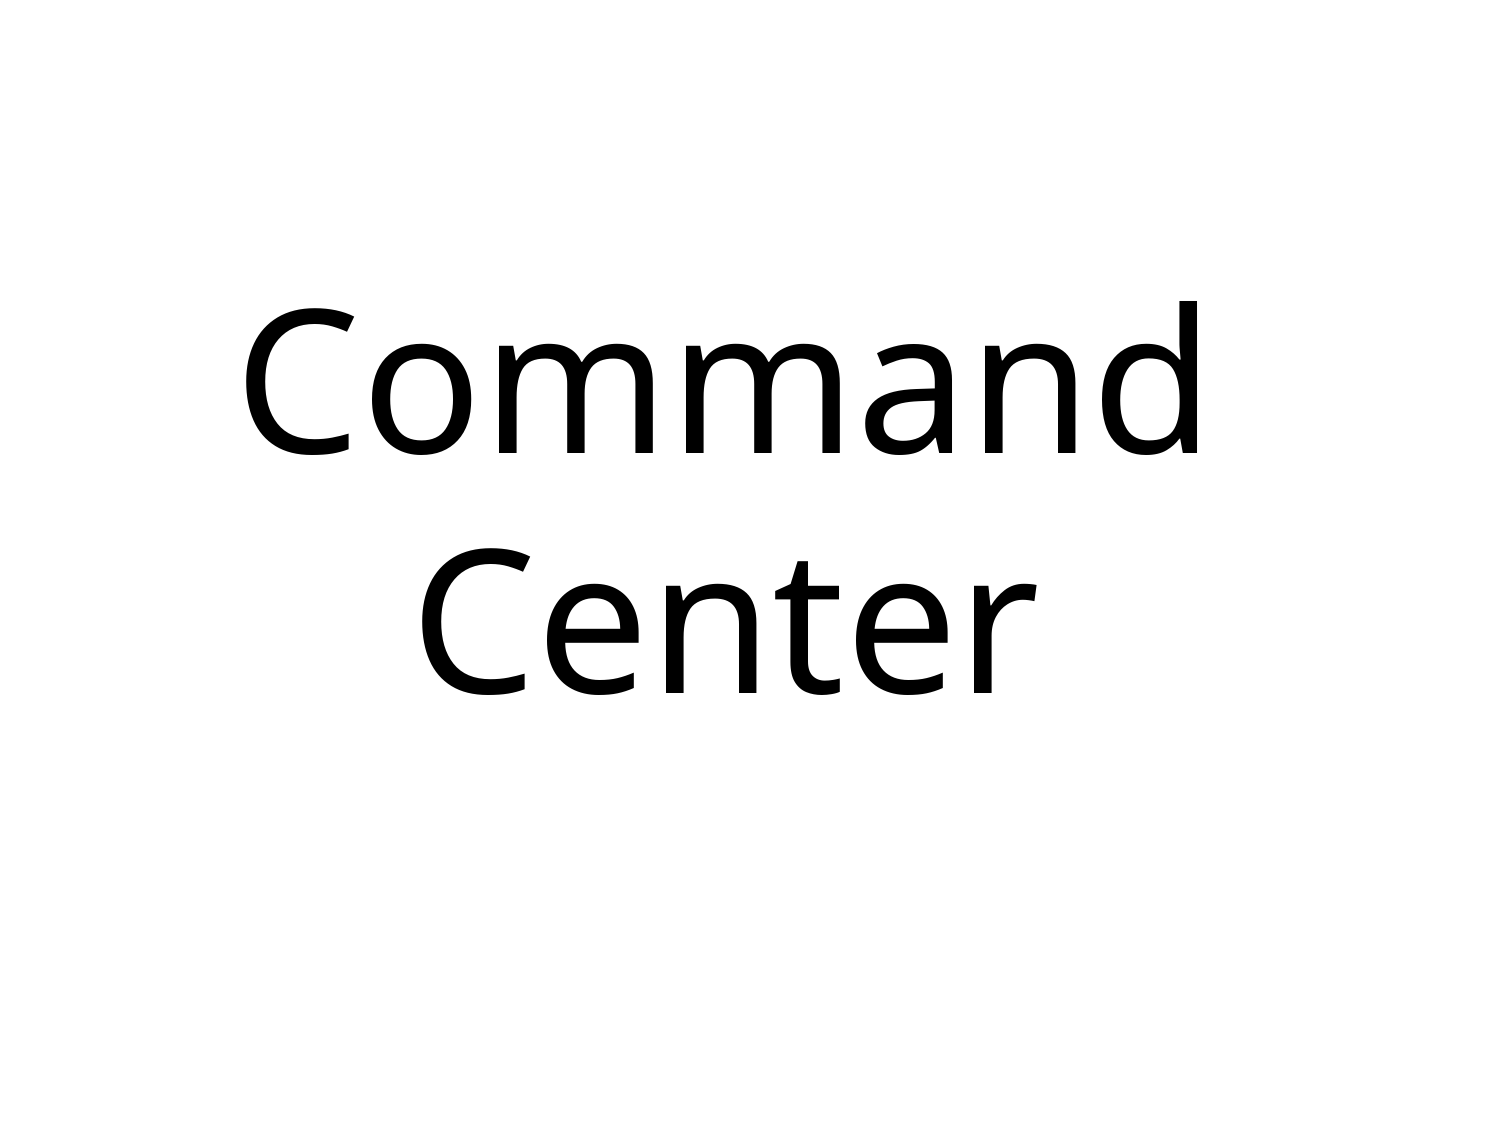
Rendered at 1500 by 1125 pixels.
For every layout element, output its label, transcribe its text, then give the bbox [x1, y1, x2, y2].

title Command Center [50, 399, 1400, 588]
